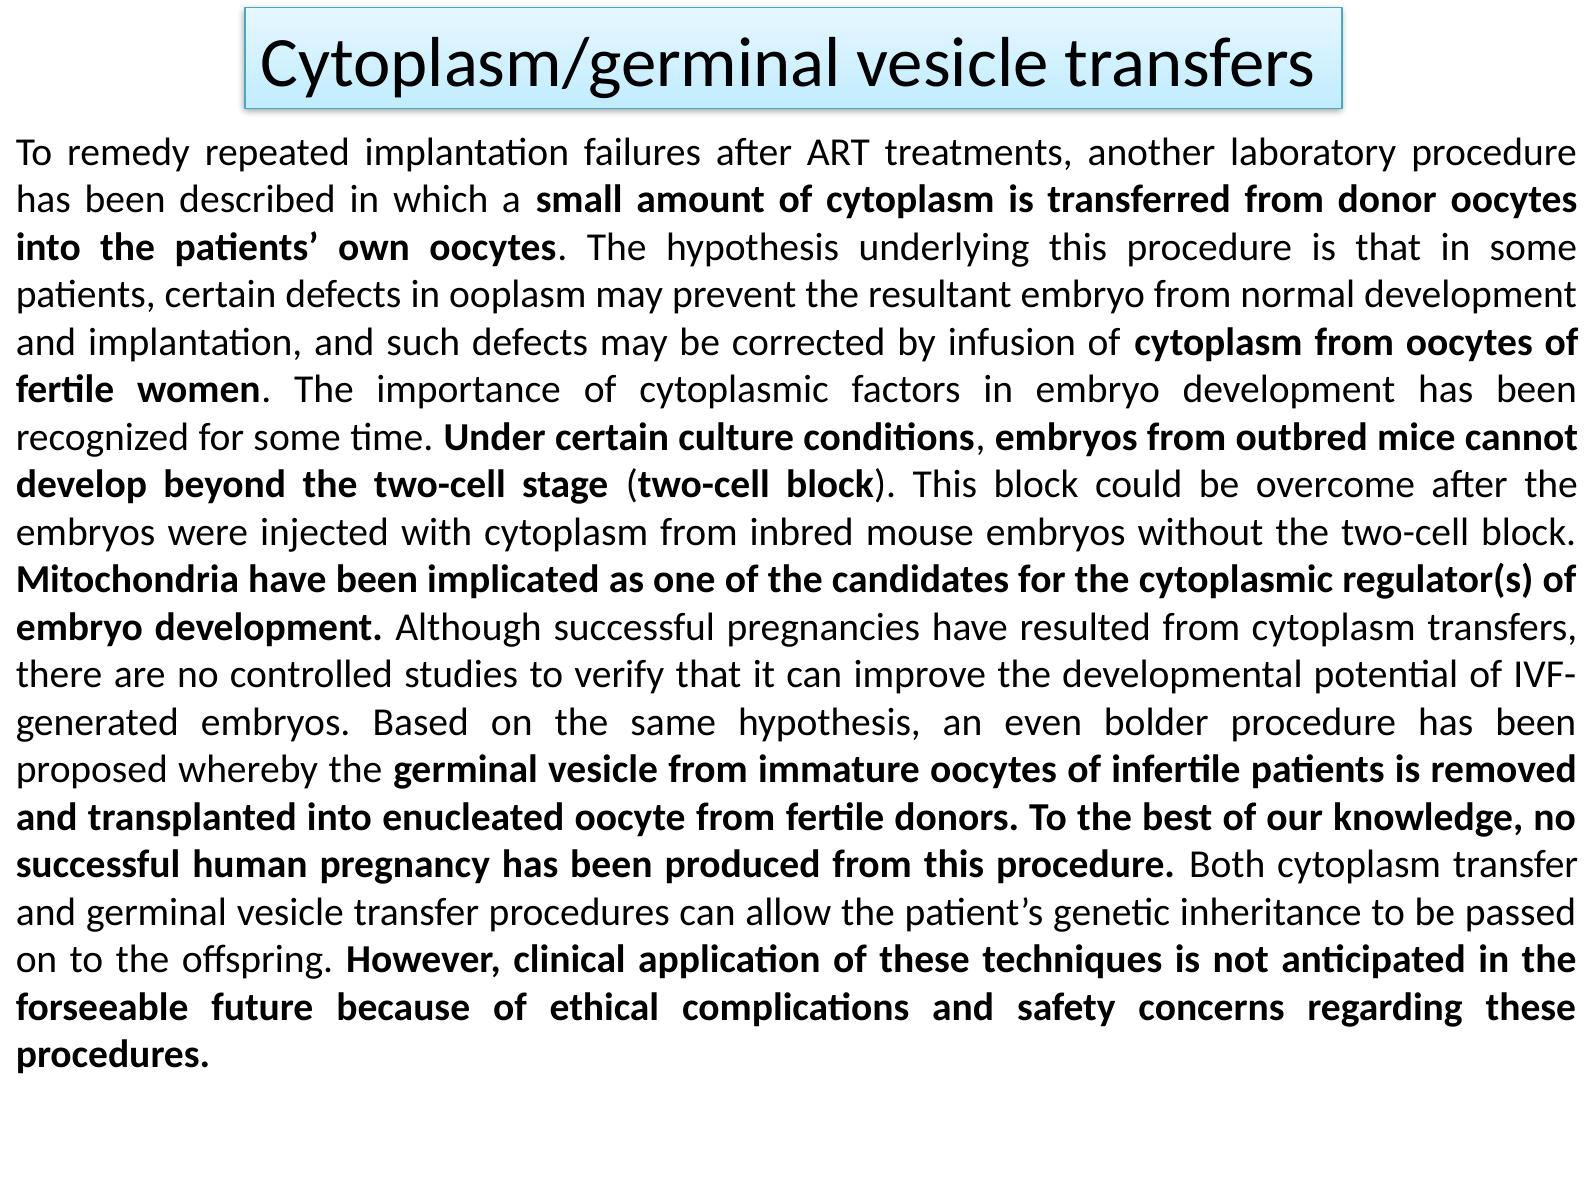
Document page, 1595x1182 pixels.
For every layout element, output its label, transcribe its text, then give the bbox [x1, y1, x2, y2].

text_box Cytoplasm/germinal vesicle transfers [244, 7, 1343, 109]
text_box To remedy repeated implantation failures after ART treatments, another laboratory procedure has been described in which a small amount of cytoplasm is transferred from donor oocytes into the patients’ own oocytes. The hypothesis underlying this procedure is that in some patients, certain defects in ooplasm may prevent the resultant embryo from normal development and implantation, and such defects may be corrected by infusion of cytoplasm from oocytes of fertile women. The importance of cytoplasmic factors in embryo development has been recognized for some time. Under certain culture conditions, embryos from outbred mice cannot develop beyond the two-cell stage (two-cell block). This block could be overcome after the embryos were injected with cytoplasm from inbred mouse embryos without the two-cell block. Mitochondria have been implicated as one of the candidates for the cytoplasmic regulator(s) of embryo development. Although successful pregnancies have resulted from cytoplasm transfers, there are no controlled studies to verify that it can improve the developmental potential of IVF-generated embryos. Based on the same hypothesis, an even bolder procedure has been proposed whereby the germinal vesicle from immature oocytes of infertile patients is removed and transplanted into enucleated oocyte from fertile donors. To the best of our knowledge, no successful human pregnancy has been produced from this procedure. Both cytoplasm transfer and germinal vesicle transfer procedures can allow the patient’s genetic inheritance to be passed on to the offspring. However, clinical application of these techniques is not anticipated in the forseeable future because of ethical complications and safety concerns regarding these procedures. [0, 118, 1595, 1131]
